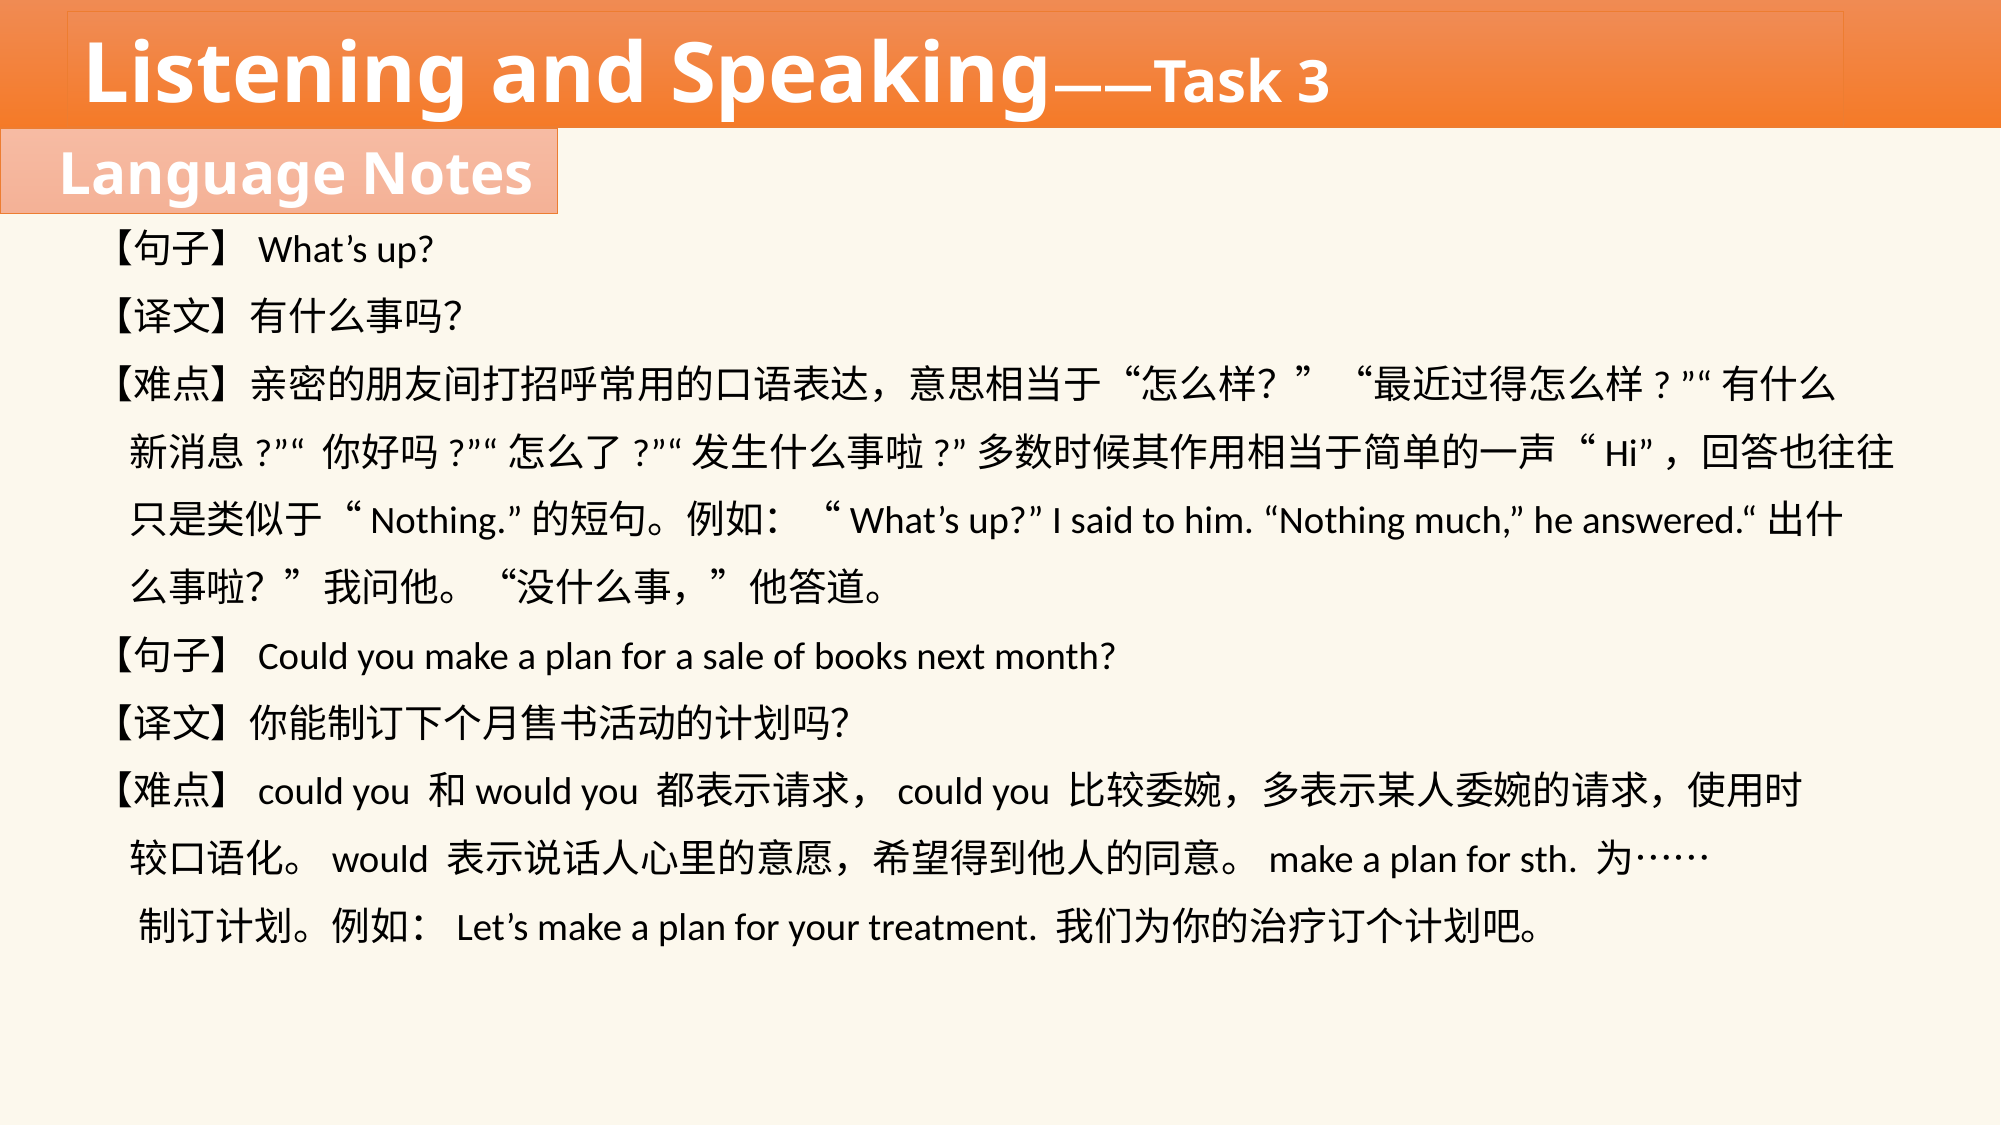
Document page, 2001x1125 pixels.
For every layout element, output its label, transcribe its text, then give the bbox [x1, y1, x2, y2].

list 【句子】What’s up? 【译文】有什么事吗？ 【难点】亲密的朋友间打招呼常用的口语表达，意思相当于“怎么样？”“最近过得怎么样? ”“有什么 新消息?”“ 你好吗?”“怎么了?”“发生什么事啦?”多数时候其作用相当于简单的一声“Hi”，回答也往往 只是类似于“Nothing.”的短句。例如：“What’s up?” I said to him. “Nothing much,” he answered.“出什 么事啦？”我问他。“没什么事，”他答道。 【句子】Could you make a plan for a sale of books next month? 【译文】你能制订下个月售书活动的计划吗？ 【难点】could you 和would you 都表示请求，could you 比较委婉，多表示某人委婉的请求，使用时 较口语化。would 表示说话人心里的意愿，希望得到他人的同意。make a plan for sth. 为…… 制订计划。例如：Let’s make a plan for your treatment. 我们为你的治疗订个计划吧。 [79, 214, 1926, 1094]
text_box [0, 0, 2000, 128]
text_box Language Notes [0, 128, 558, 214]
